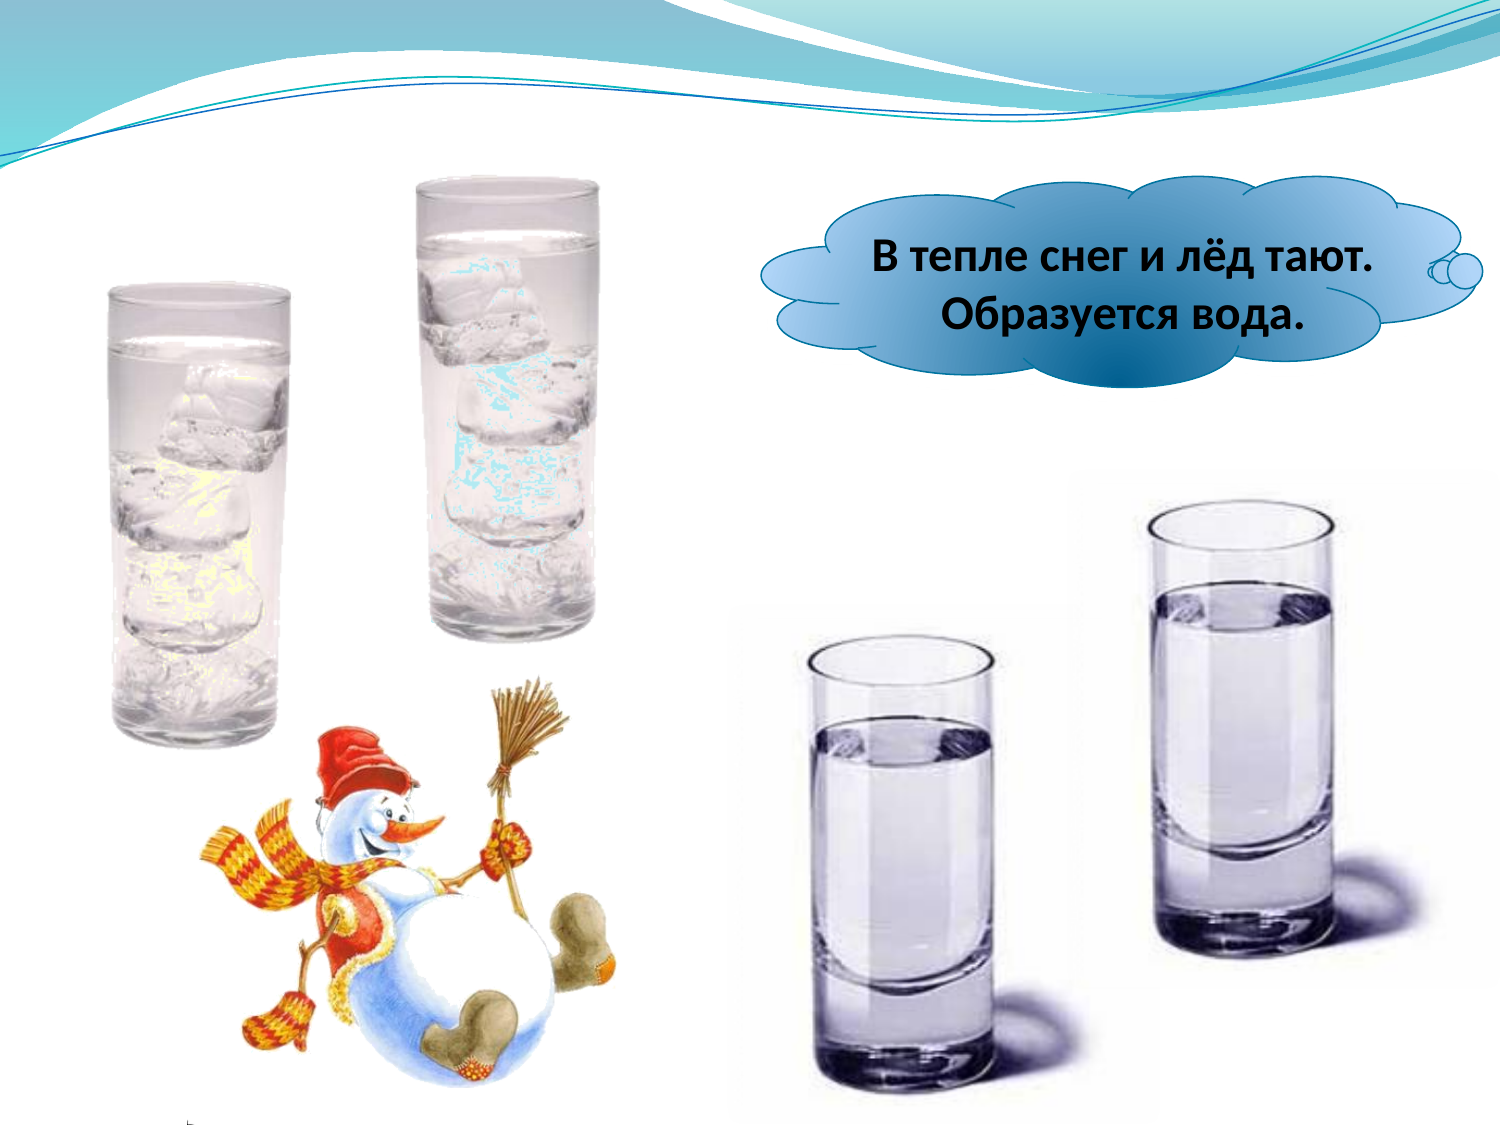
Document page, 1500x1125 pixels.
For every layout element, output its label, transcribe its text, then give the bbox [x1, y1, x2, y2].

picture [1066, 468, 1500, 990]
picture [34, 81, 673, 1125]
picture [726, 603, 1161, 1125]
title В тепле снег и лёд тают. Образуется вода. [855, 222, 1395, 340]
text_box [760, 175, 1484, 389]
